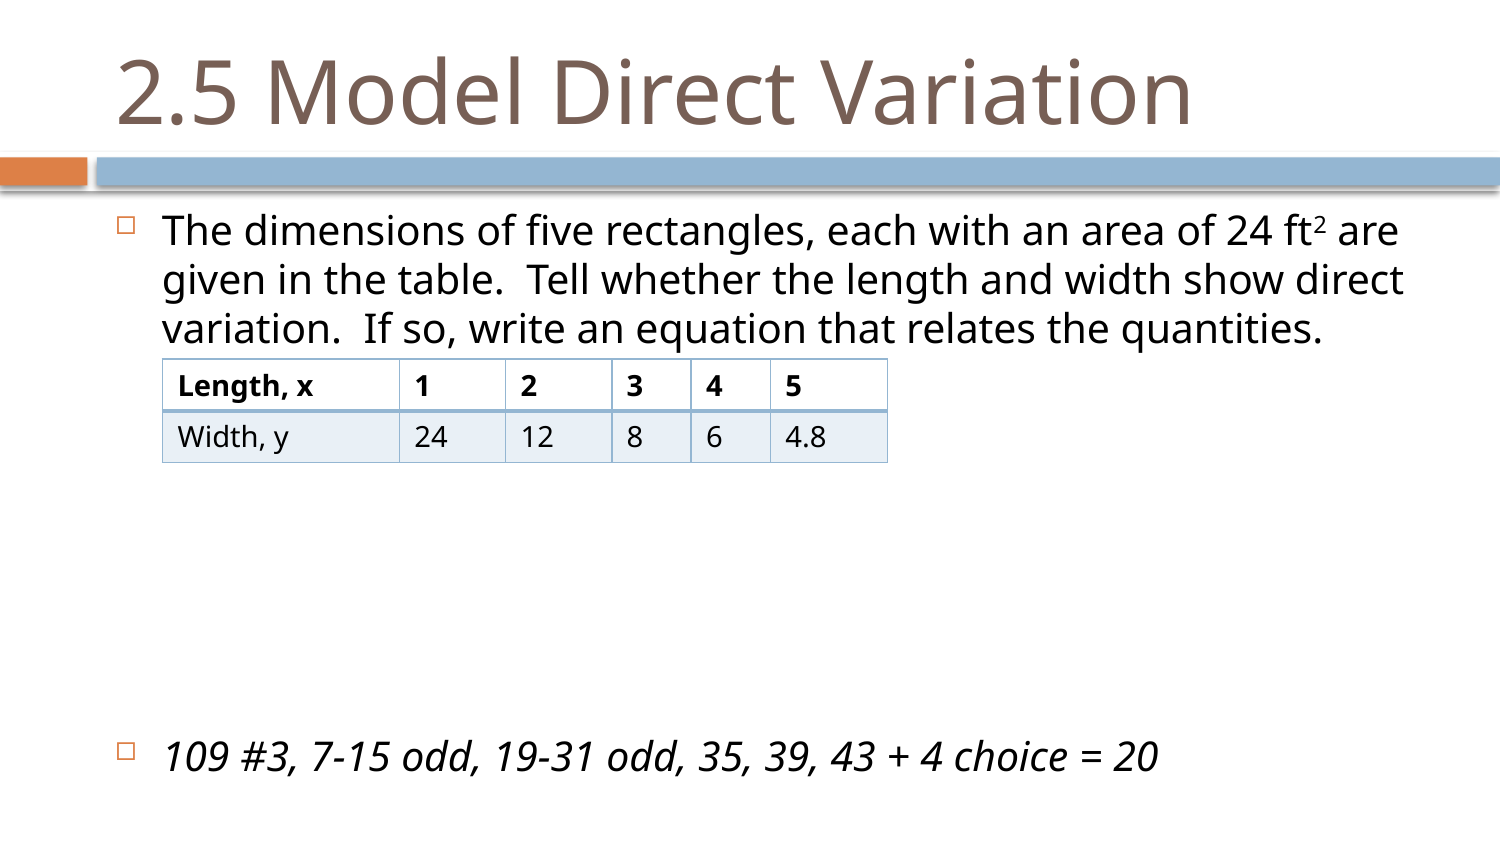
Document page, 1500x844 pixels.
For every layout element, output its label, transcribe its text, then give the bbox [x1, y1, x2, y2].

table_header 2 [506, 360, 611, 409]
table_header 4 [692, 360, 770, 409]
table_cell 6 [692, 413, 770, 462]
table_cell 12 [506, 413, 611, 462]
table_cell 8 [613, 413, 690, 462]
table_header 3 [613, 360, 690, 409]
table_header Length, x [163, 360, 399, 409]
table_header 5 [771, 360, 887, 409]
table_header 1 [400, 360, 505, 409]
list The dimensions of five rectangles, each with an area of 24 ft2 are given in the table. Tell whether the length and width show direct variation. If so, write an equation that relates the quantities. 109 #3, 7-15 odd, 19-31 odd, 35, 39, 43 + 4 choice = 20 [100, 196, 1438, 844]
table_cell 4.8 [771, 413, 887, 462]
title 2.5 Model Direct Variation [100, 28, 1438, 150]
table_cell Width, y [163, 413, 399, 462]
table_cell 24 [400, 413, 505, 462]
